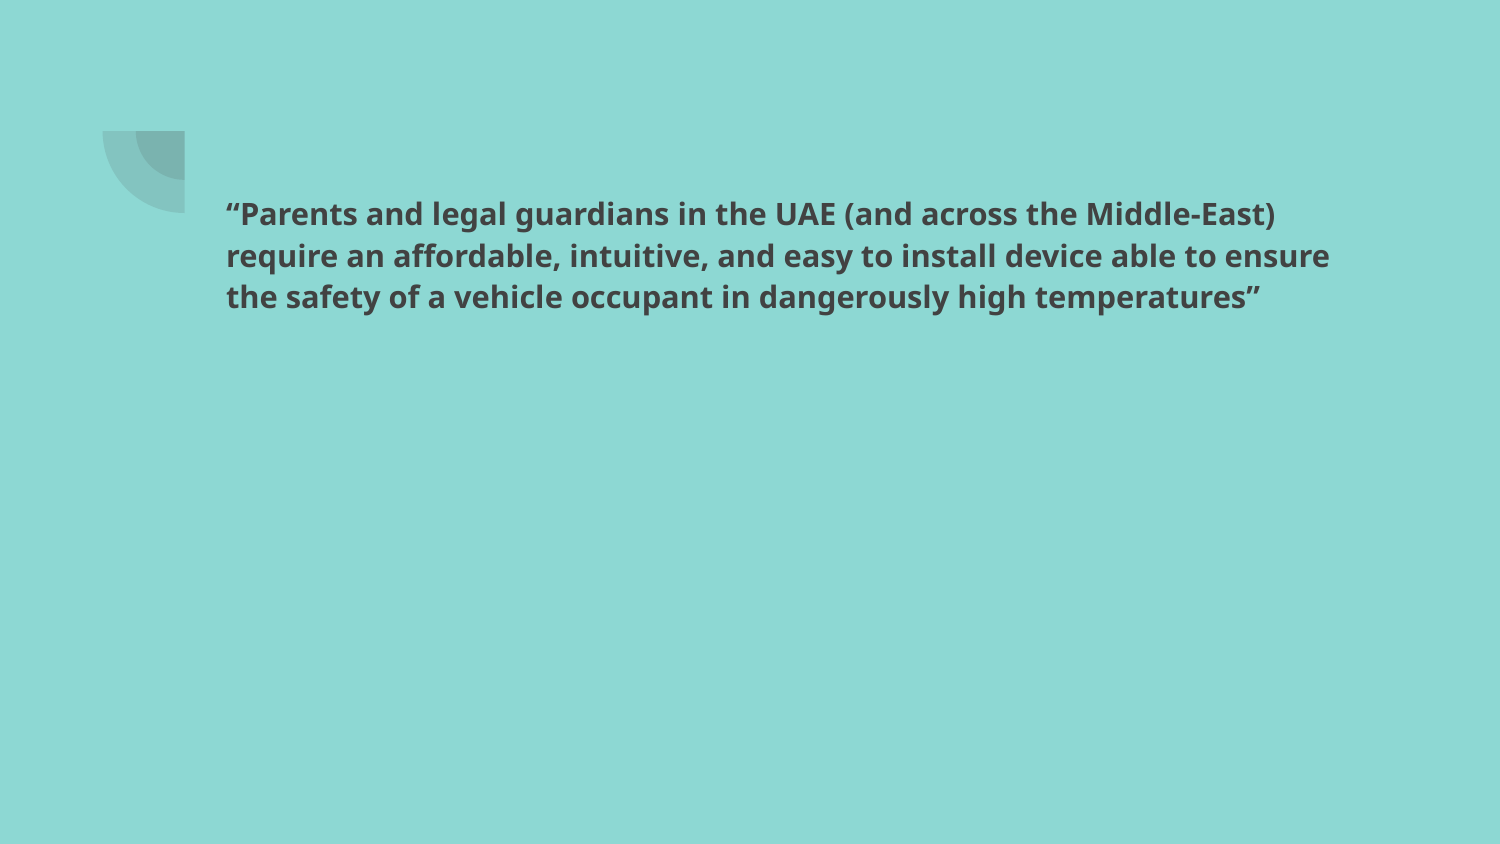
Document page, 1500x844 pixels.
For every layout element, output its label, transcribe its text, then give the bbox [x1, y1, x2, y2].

title “Parents and legal guardians in the UAE (and across the Middle-East) require an affordable, intuitive, and easy to install device able to ensure the safety of a vehicle occupant in dangerously high temperatures” [211, 177, 1350, 342]
